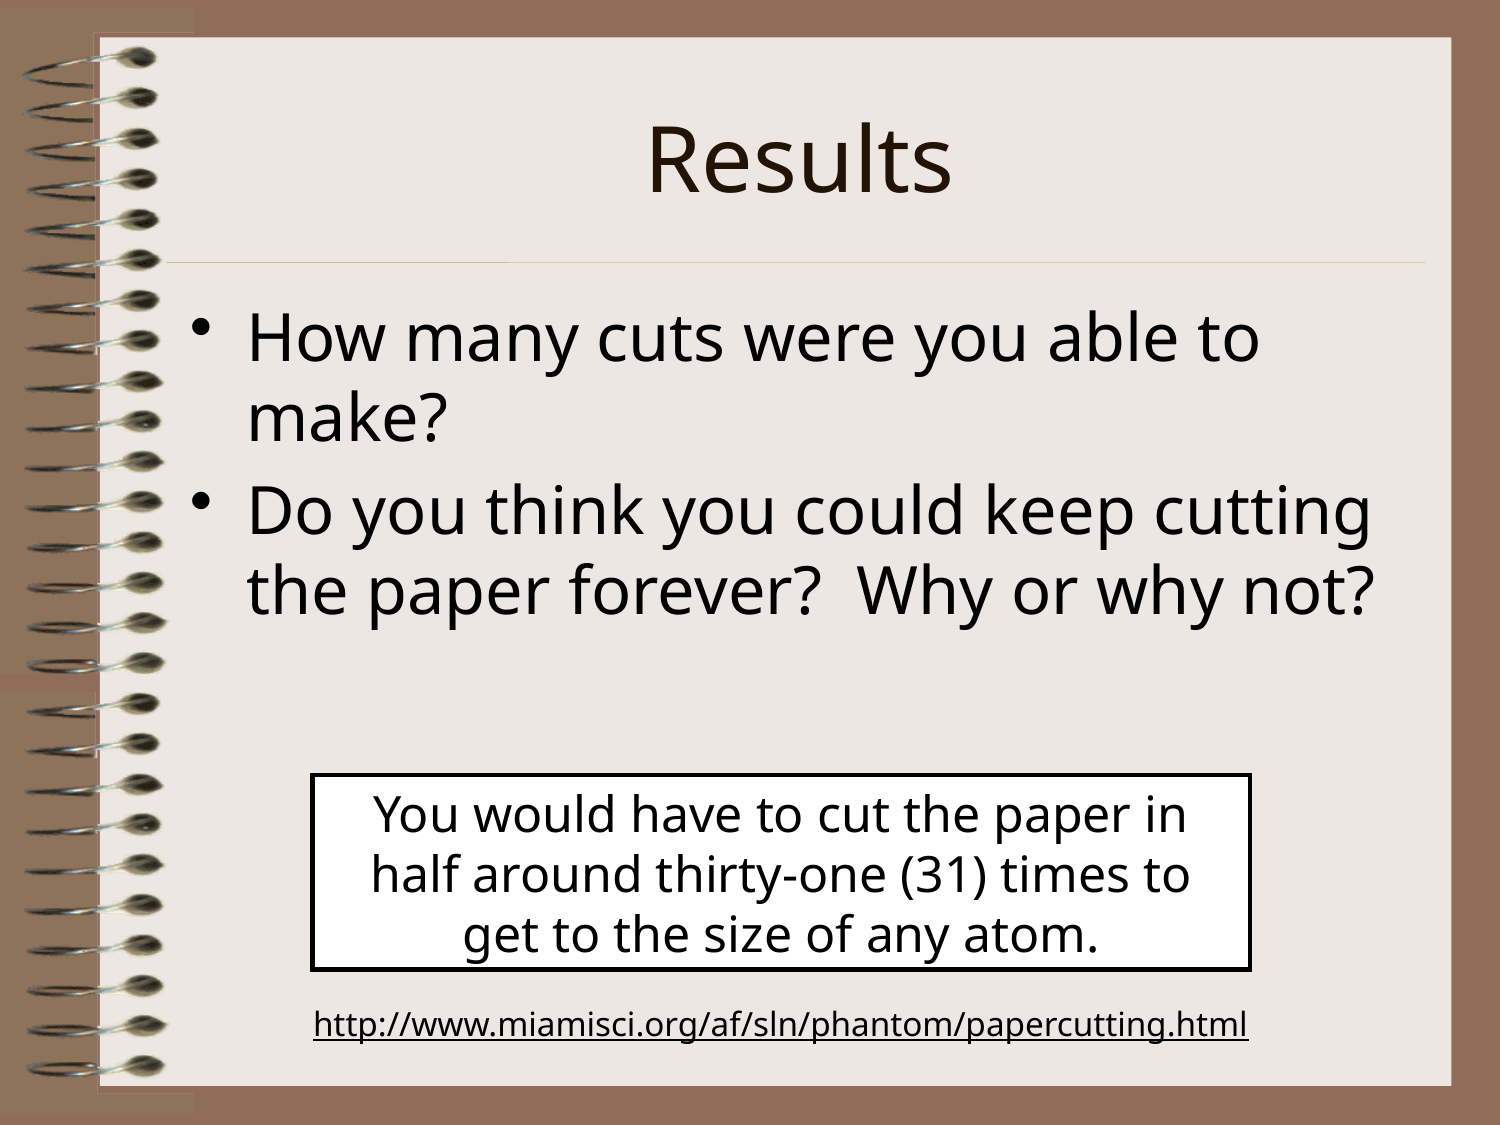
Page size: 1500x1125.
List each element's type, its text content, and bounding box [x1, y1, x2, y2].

text_box http://www.miamisci.org/af/sln/phantom/papercutting.html [298, 995, 1273, 1056]
text_box You would have to cut the paper in half around thirty-one (31) times to get to the size of any atom. [312, 774, 1250, 970]
list How many cuts were you able to make? Do you think you could keep cutting the paper forever? Why or why not? [174, 287, 1426, 713]
picture [0, 8, 194, 674]
picture [0, 692, 194, 1115]
title Results [174, 62, 1426, 251]
